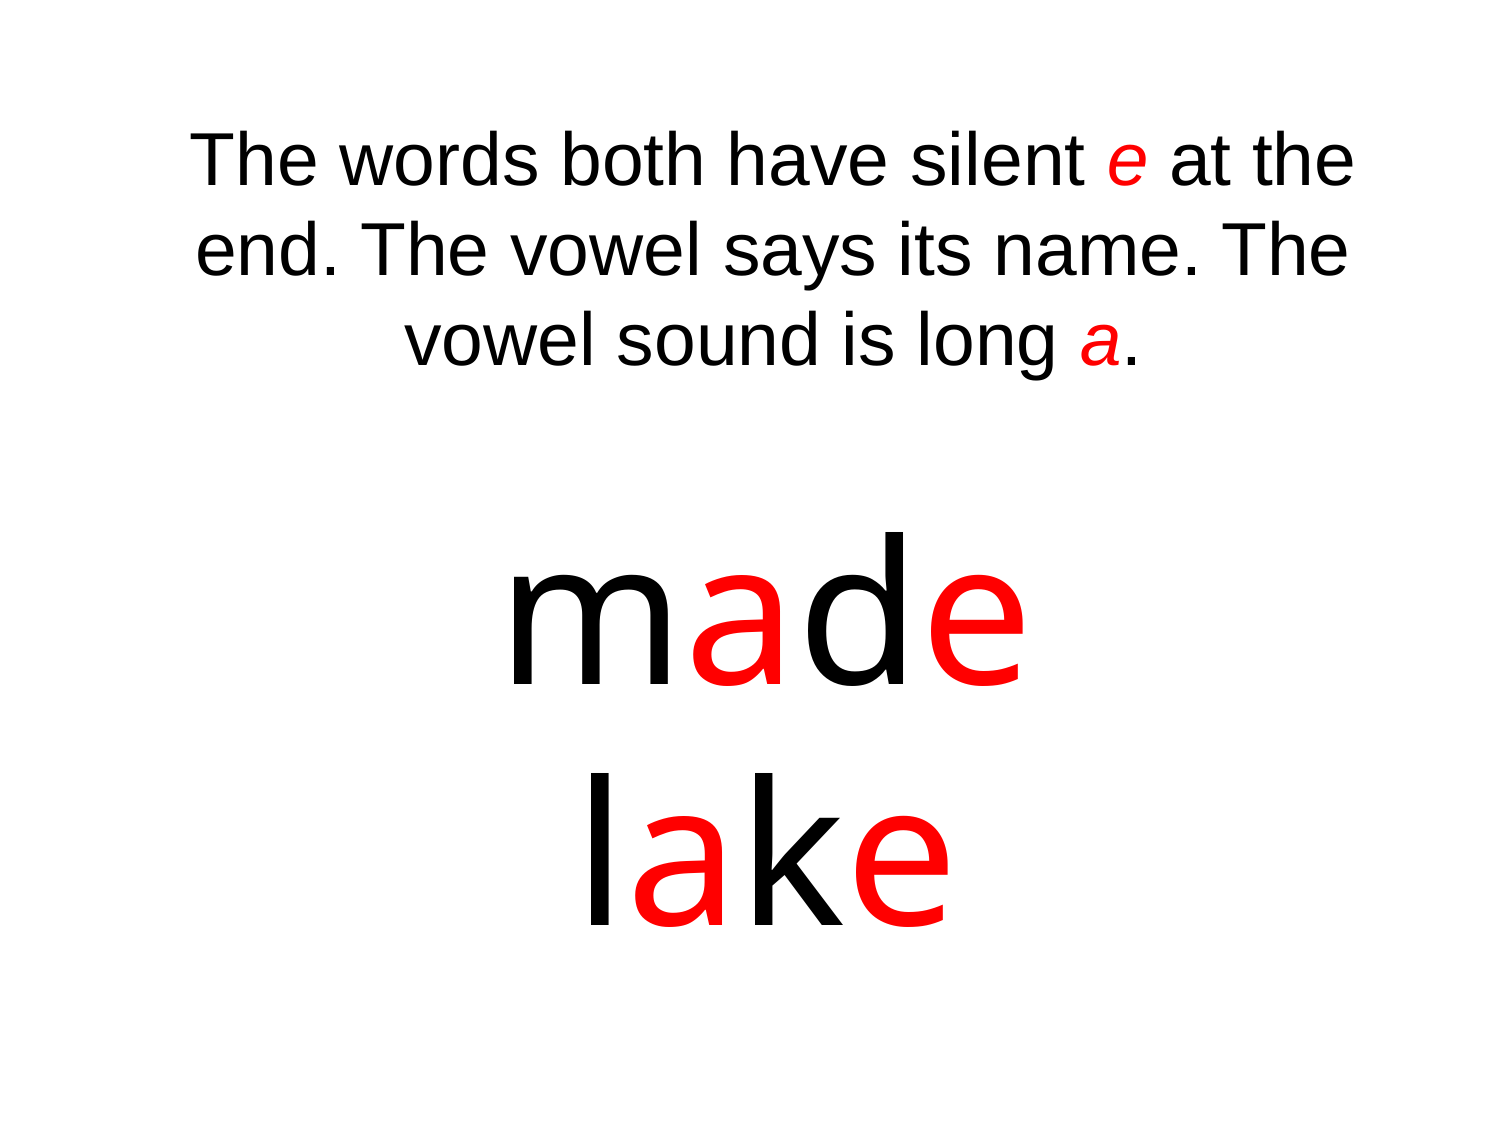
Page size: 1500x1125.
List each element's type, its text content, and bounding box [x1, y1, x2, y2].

text_box lake [128, 725, 1404, 967]
text_box The words both have silent e at the end. The vowel says its name. The vowel sound is long a. [135, 125, 1411, 367]
title made [127, 483, 1403, 725]
